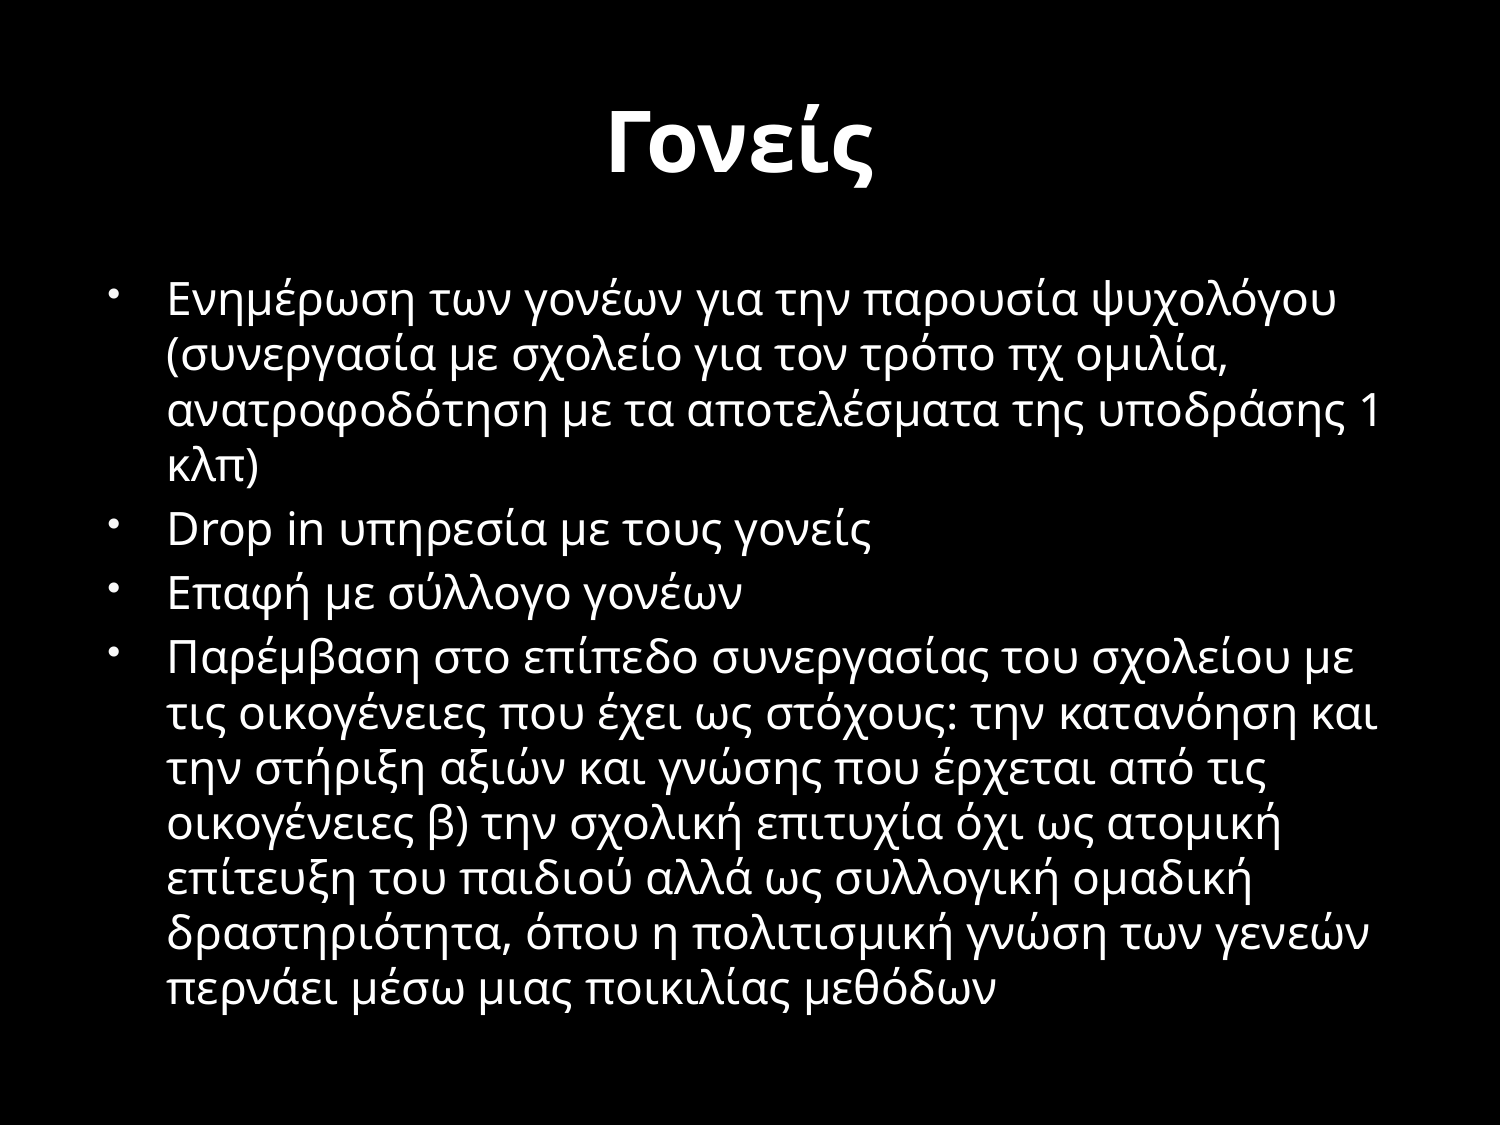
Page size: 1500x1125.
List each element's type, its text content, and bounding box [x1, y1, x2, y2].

title Γονείς [75, 45, 1425, 233]
list Ενημέρωση των γονέων για την παρουσία ψυχολόγου (συνεργασία με σχολείο για τον τρόπο πχ ομιλία, ανατροφοδότηση με τα αποτελέσματα της υποδράσης 1 κλπ) Drop in υπηρεσία με τους γονείς Επαφή με σύλλογο γονέων Παρέμβαση στο επίπεδο συνεργασίας του σχολείου με τις οικογένειες που έχει ως στόχους: την κατανόηση και την στήριξη αξιών και γνώσης που έρχεται από τις οικογένειες β) την σχολική επιτυχία όχι ως ατομική επίτευξη του παιδιού αλλά ως συλλογική ομαδική δραστηριότητα, όπου η πολιτισμική γνώση των γενεών περνάει μέσω μιας ποικιλίας μεθόδων [75, 262, 1425, 1035]
